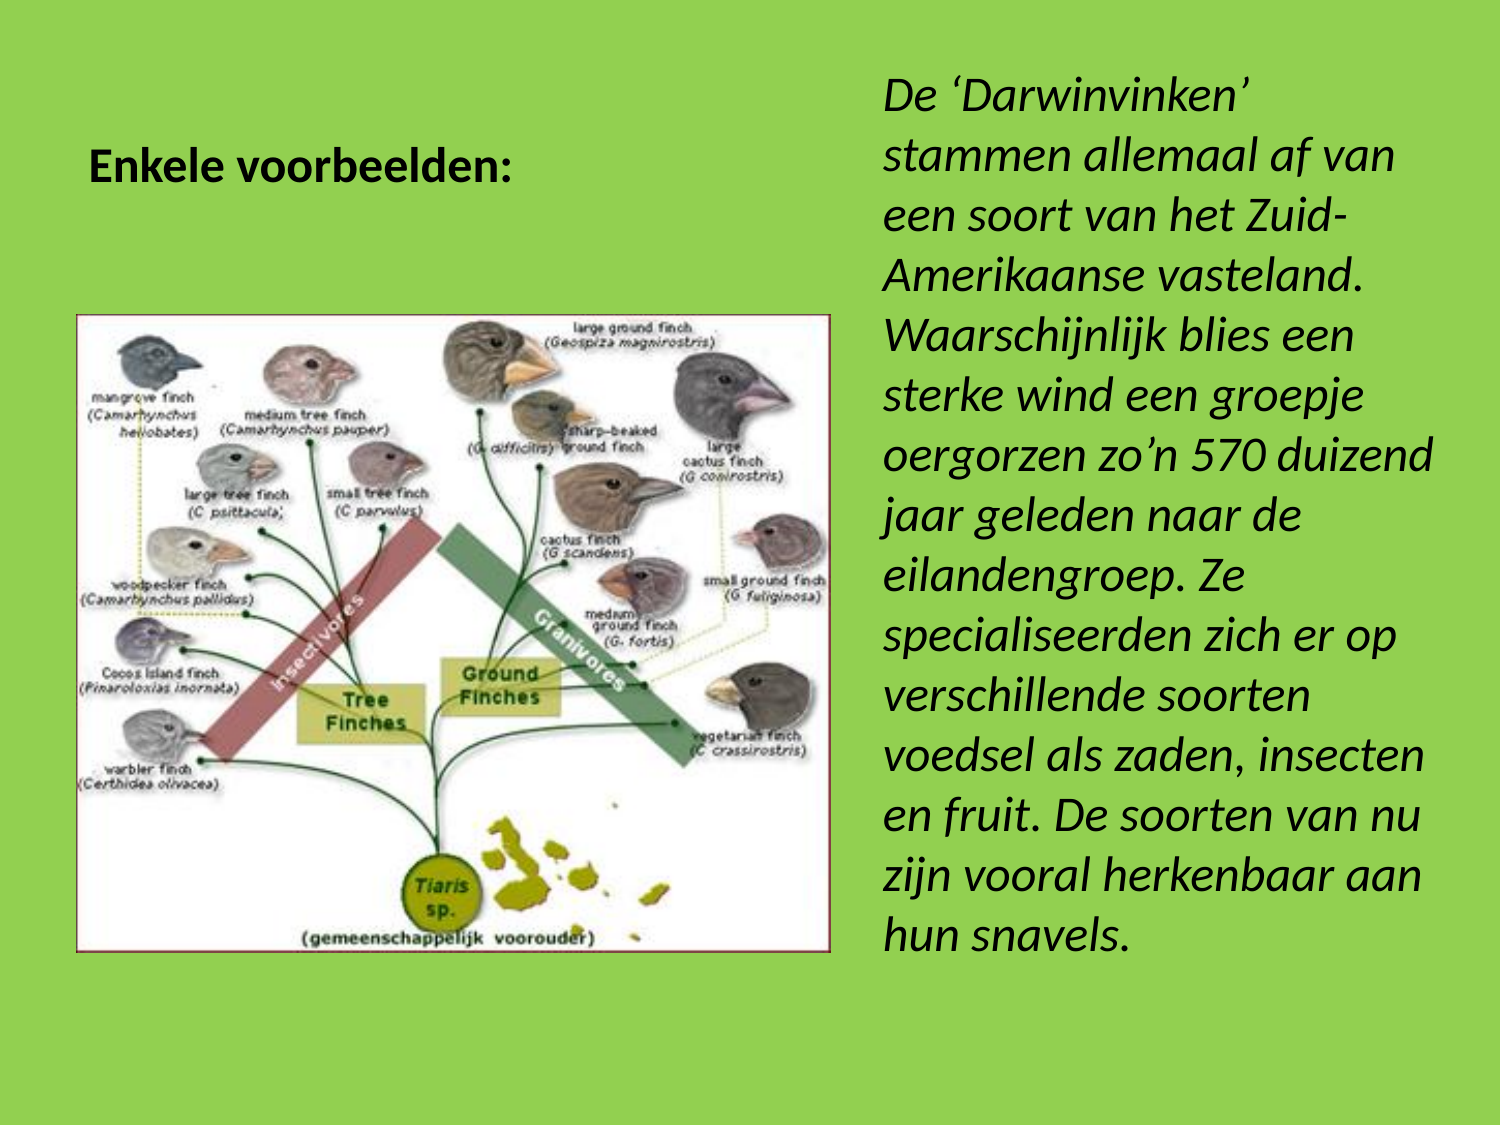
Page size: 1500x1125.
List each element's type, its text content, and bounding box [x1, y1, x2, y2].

text_box Enkele voorbeelden: [73, 125, 868, 201]
text_box De ‘Darwinvinken’ stammen allemaal af van een soort van het Zuid-Amerikaanse vasteland. Waarschijnlijk blies een sterke wind een groepje oergorzen zo’n 570 duizend jaar geleden naar de eilandengroep. Ze specialiseerden zich er op verschillende soorten voedsel als zaden, insecten en fruit. De soorten van nu zijn vooral herkenbaar aan hun snavels. [868, 54, 1461, 970]
picture [76, 314, 831, 953]
